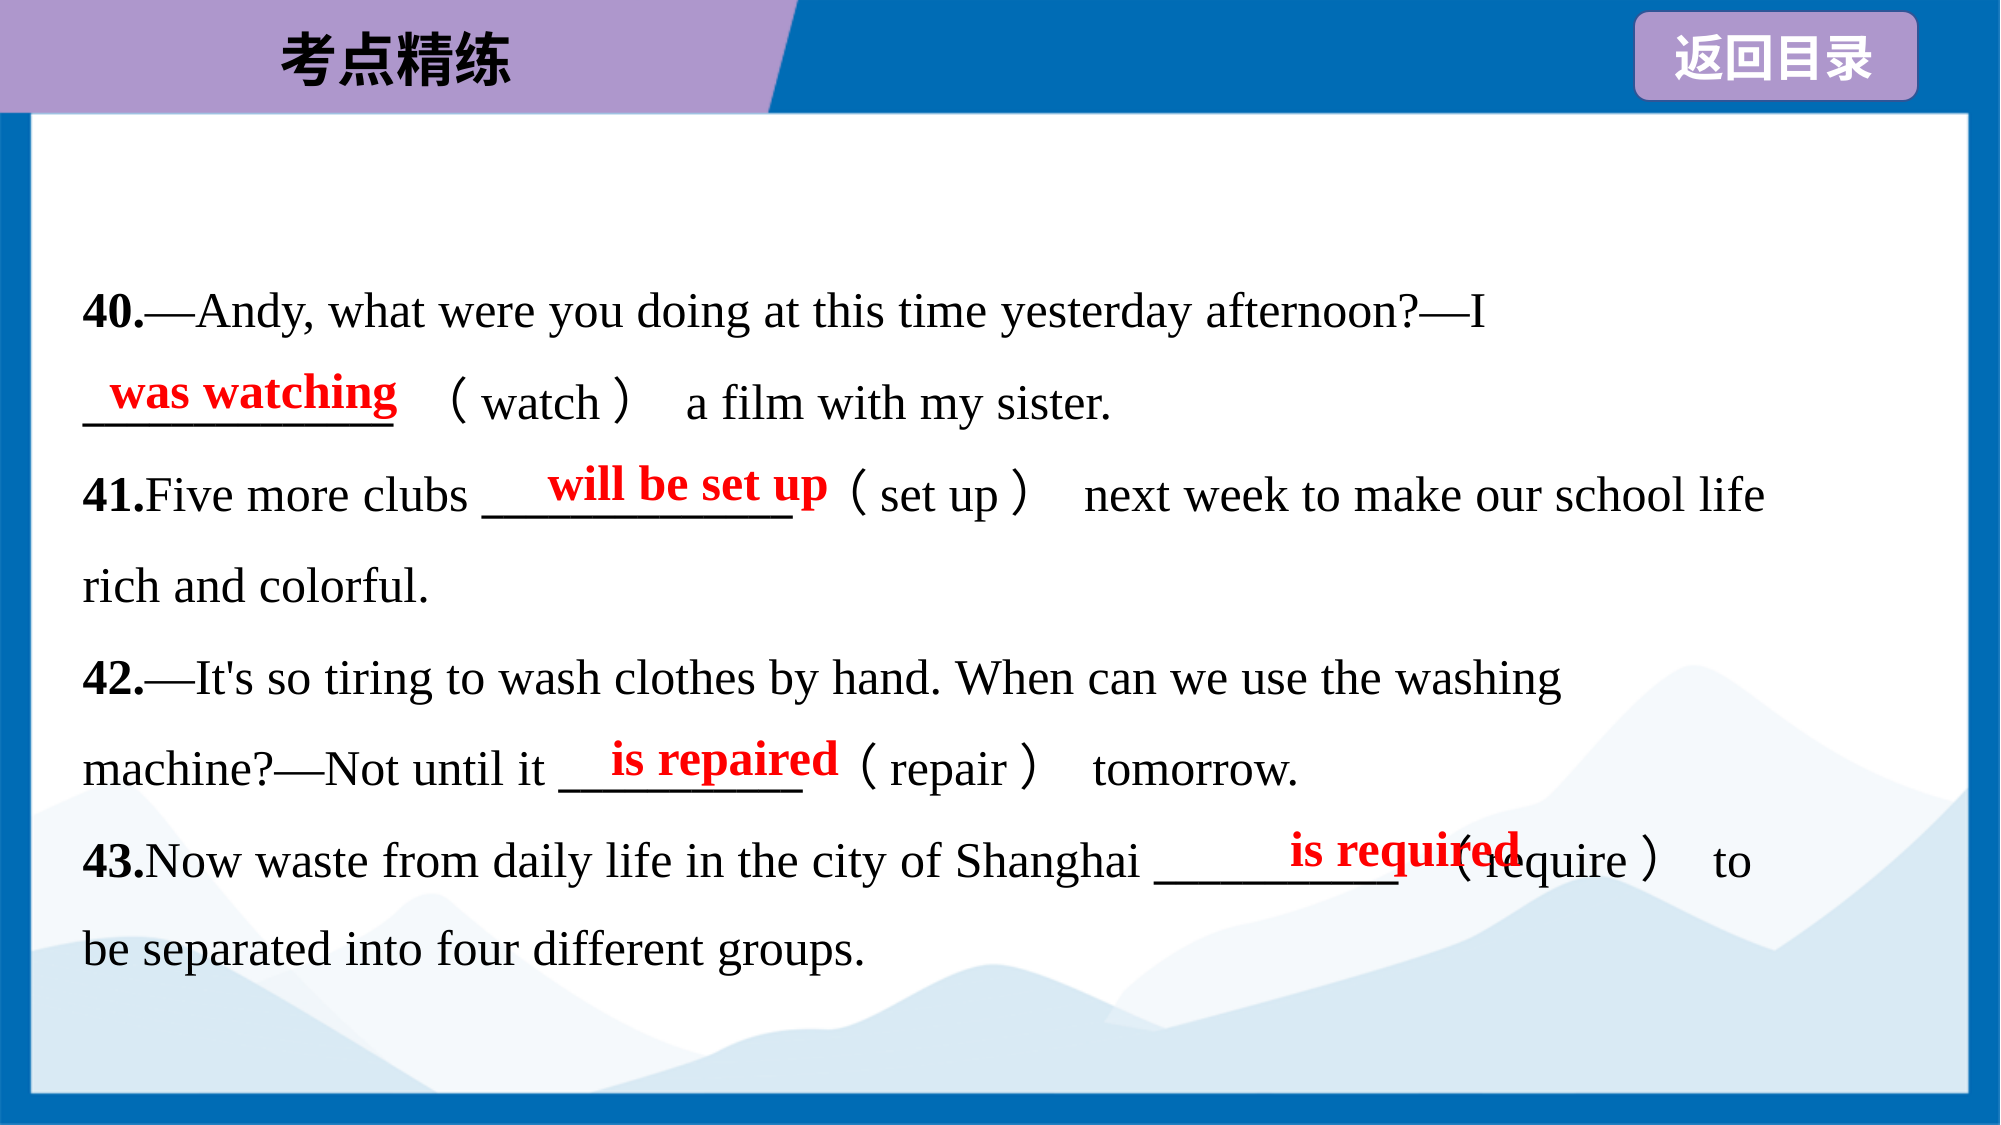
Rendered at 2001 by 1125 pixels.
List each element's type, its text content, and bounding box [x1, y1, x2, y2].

text_box is required [1265, 789, 1545, 868]
picture [0, 0, 2000, 1125]
text_box will be set up [511, 422, 865, 501]
text_box 40.—Andy, what were you doing at this time yesterday afternoon?—I ______________ （watch） a film with my sister. 41.Five more clubs ______________ （set up） next week to make our school life rich and colorful. 42.—It's so tiring to wash clothes by hand. When can we use the washing machine?—Not until it ___________ （repair） tomorrow. 43.Now waste from daily life in the city of Shanghai ___________ （require） to be separated into four different groups. [82, 245, 1917, 966]
text_box was watching [85, 330, 422, 409]
text_box is repaired [587, 697, 863, 776]
